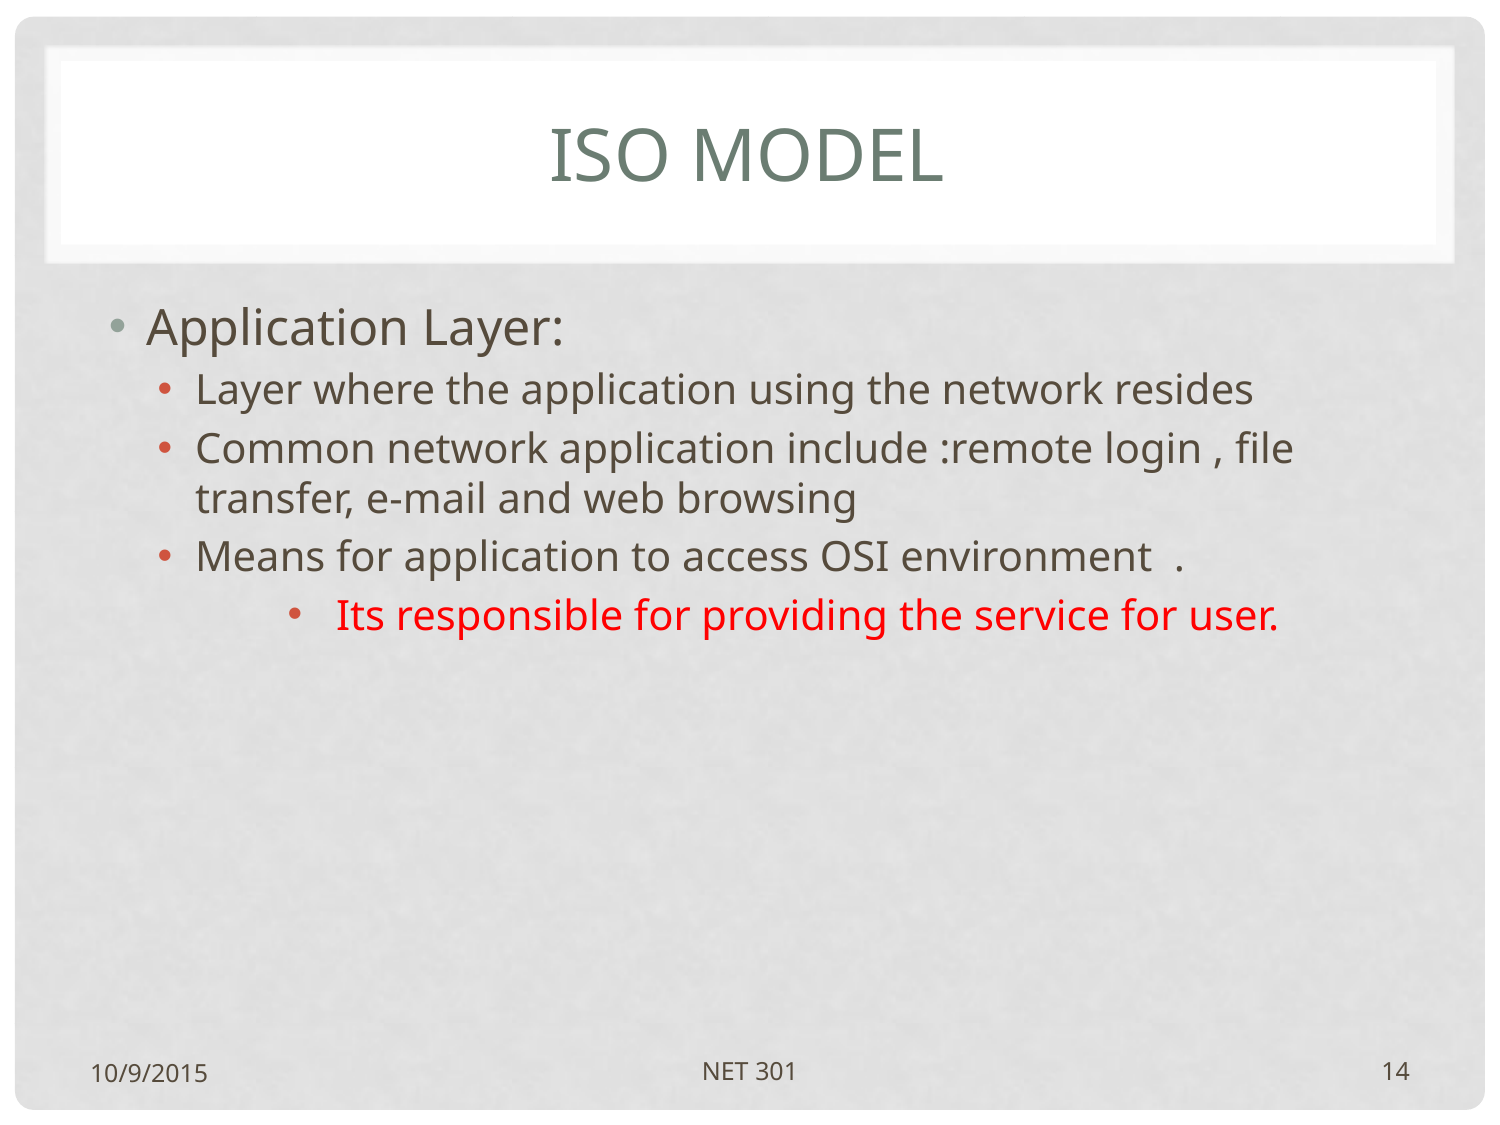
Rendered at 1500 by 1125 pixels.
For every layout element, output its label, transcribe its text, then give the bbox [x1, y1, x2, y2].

slide_number 14 [1074, 1042, 1425, 1103]
footer NET 301 [512, 1042, 988, 1103]
title ISO model [69, 66, 1425, 238]
list Application Layer: Layer where the application using the network resides Common network application include :remote login , file transfer, e-mail and web browsing Means for application to access OSI environment . Its responsible for providing the service for user. [75, 287, 1425, 1005]
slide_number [75, 1042, 425, 1103]
